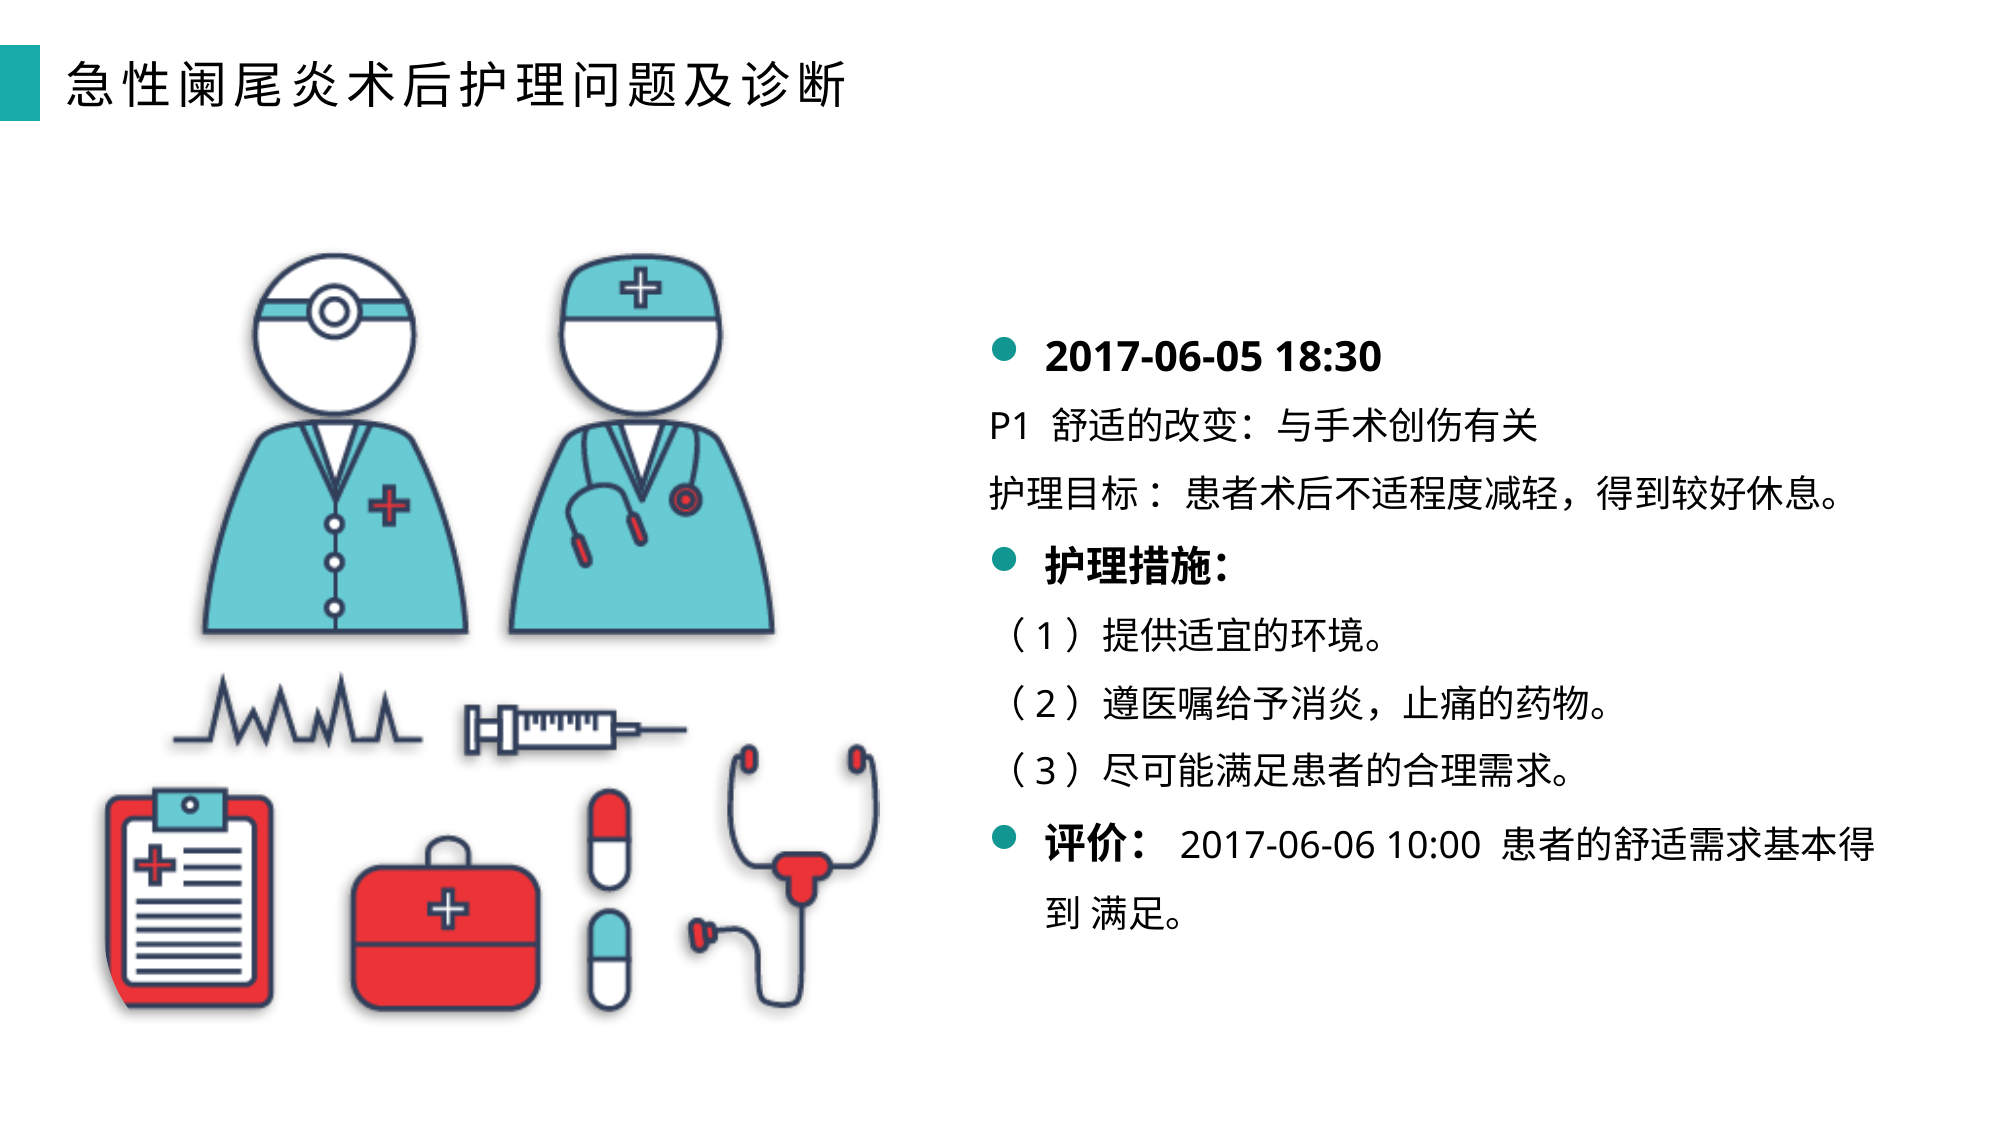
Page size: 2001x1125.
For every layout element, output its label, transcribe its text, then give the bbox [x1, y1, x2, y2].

picture [104, 252, 881, 1063]
text_box 急性阑尾炎术后护理问题及诊断 [50, 45, 1072, 121]
text_box [0, 45, 40, 121]
text_box 2017-06-05 18:30 P1 舒适的改变：与手术创伤有关 护理目标 ：患者术后不适程度减轻，得到较好休息。 护理措施： （1）提供适宜的环境。 （2）遵医嘱给予消炎，止痛的药物。 （3）尽可能满足患者的合理需求。 评价：2017-06-06 10:00 患者的舒适需求基本得到 满足。 [973, 297, 1896, 942]
